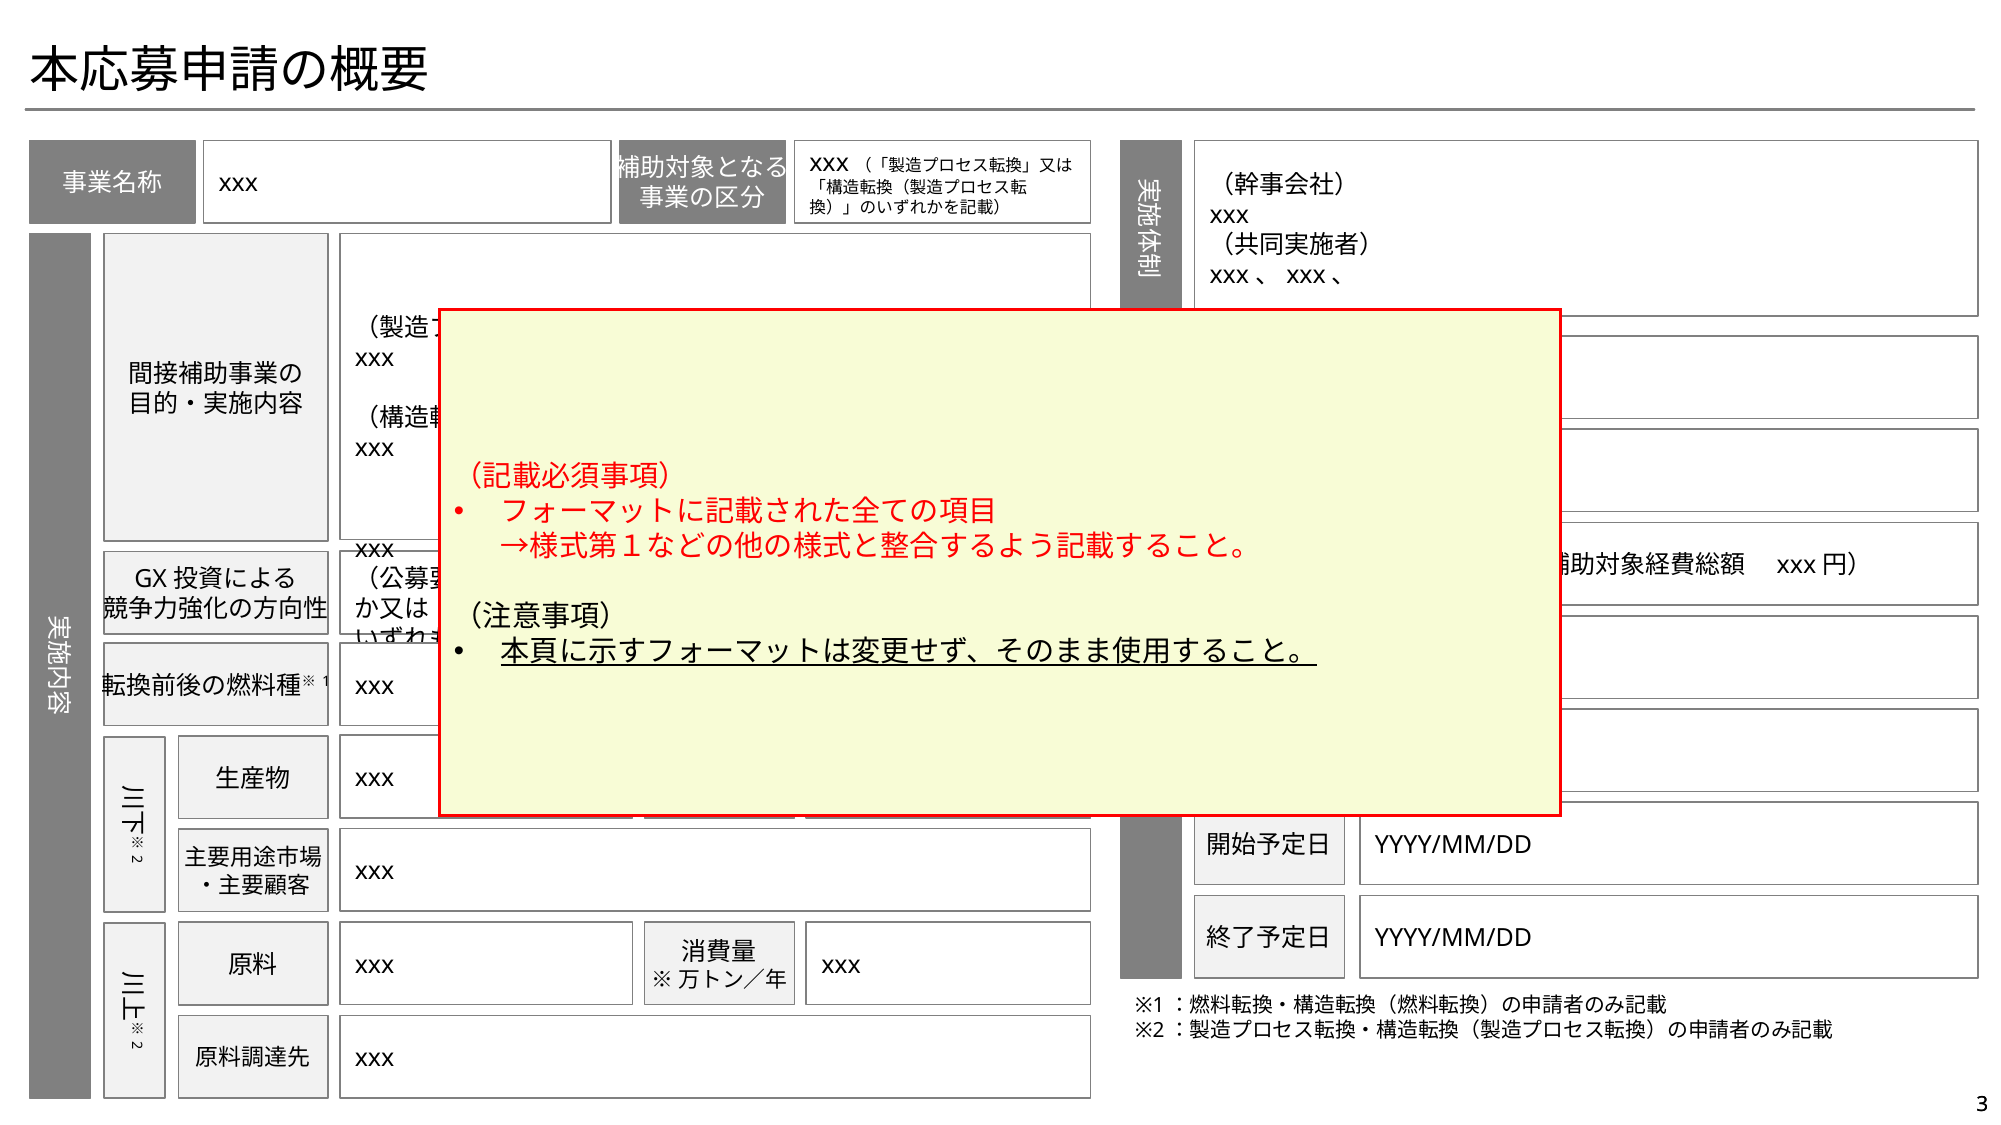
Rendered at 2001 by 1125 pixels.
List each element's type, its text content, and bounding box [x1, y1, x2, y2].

text_box 間接補助事業の 目的・実施内容 [102, 232, 330, 543]
text_box x/x [1562, 614, 1979, 700]
text_box xxx [338, 1014, 1092, 1100]
text_box xxx [338, 920, 634, 1006]
text_box （製造プロセス転換） xxx （構造転換）※申請している場合のみ記載 xxx [338, 232, 1092, 541]
text_box xxx [805, 920, 1092, 1006]
text_box xxx [1562, 427, 1979, 513]
text_box xxx（「製造プロセス転換」又は「構造転換（製造プロセス転換）」のいずれかを記載） [793, 139, 1092, 225]
text_box 開始予定日 [1193, 817, 1346, 886]
text_box 事業名称 [28, 139, 196, 225]
text_box 本応募申請の概要 [29, 43, 1875, 98]
text_box YYYY/MM/DD [1358, 801, 1979, 886]
text_box （記載必須事項） フォーマットに記載された全ての項目 →様式第１などの他の様式と整合するよう記載すること。 （注意事項） 本頁に示すフォーマットは変更せず、そのまま使用すること。 [438, 308, 1562, 817]
text_box 実施内容 [28, 232, 92, 1100]
text_box xxx円 [1562, 707, 1979, 793]
text_box 原料 [177, 921, 330, 1006]
text_box YYYY/MM/DD [1358, 894, 1979, 979]
text_box 生産物 [177, 734, 330, 820]
text_box 川下※2 [102, 736, 167, 914]
text_box 終了予定日 [1193, 894, 1346, 979]
text_box ※1：燃料転換・構造転換（燃料転換）の申請者のみ記載 ※2：製造プロセス転換・構造転換（製造プロセス転換）の申請者のみ記載 [1119, 983, 1979, 1056]
text_box xxx （公募要領「1.2. 事業目的」を踏まえ、内需型・外需型いずれか又は いずれも記載） [338, 550, 438, 635]
text_box 主要用途市場 ・主要顧客 [177, 828, 330, 913]
text_box 補助対象となる 事業の区分 [618, 139, 787, 224]
text_box xxx [202, 139, 613, 225]
text_box 川上※2 [102, 921, 167, 1100]
text_box 消費量 ※万トン／年 [643, 920, 796, 1006]
text_box 原料調達先 [177, 1014, 330, 1100]
text_box GX投資による 競争力強化の方向性 [102, 550, 330, 635]
text_box 実施体制 [1119, 139, 1183, 308]
text_box 投資計画 [1119, 817, 1183, 980]
text_box 転換前後の燃料種※1 [102, 642, 330, 727]
text_box （幹事会社） xxx （共同実施者） xxx、xxx、 [1193, 139, 1979, 318]
text_box xxx [338, 734, 634, 819]
text_box xxx [338, 642, 438, 727]
text_box xxx円（うち、補助対象経費総額 xxx円） [1562, 521, 1979, 607]
text_box xxx [1562, 334, 1979, 420]
text_box xxx [338, 827, 1092, 913]
